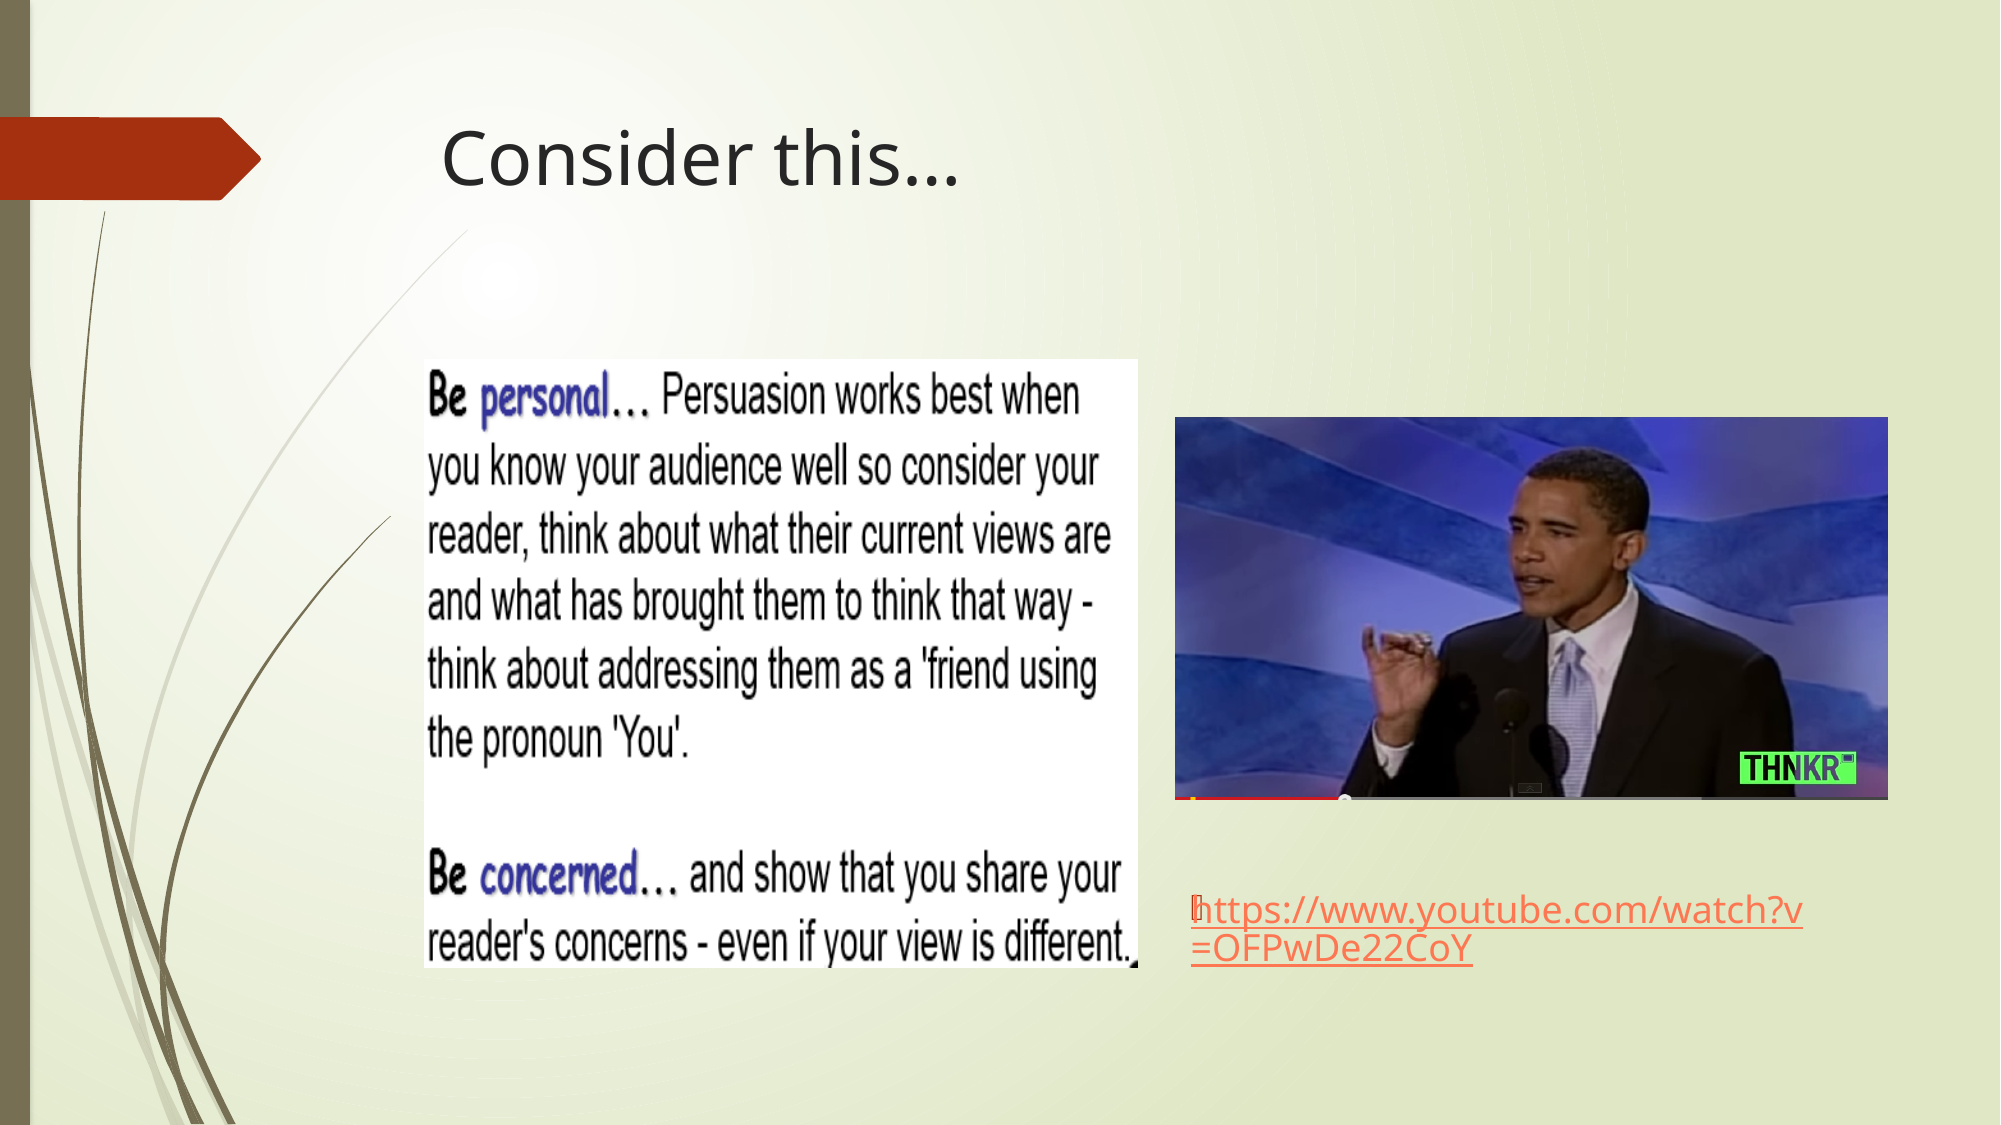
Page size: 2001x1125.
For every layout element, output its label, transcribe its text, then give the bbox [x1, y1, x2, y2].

list https://www.youtube.com/watch?v=OFPwDe22CoY [1175, 807, 1888, 968]
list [424, 359, 1138, 969]
picture [1175, 417, 1888, 801]
title Consider this… [425, 102, 1888, 313]
